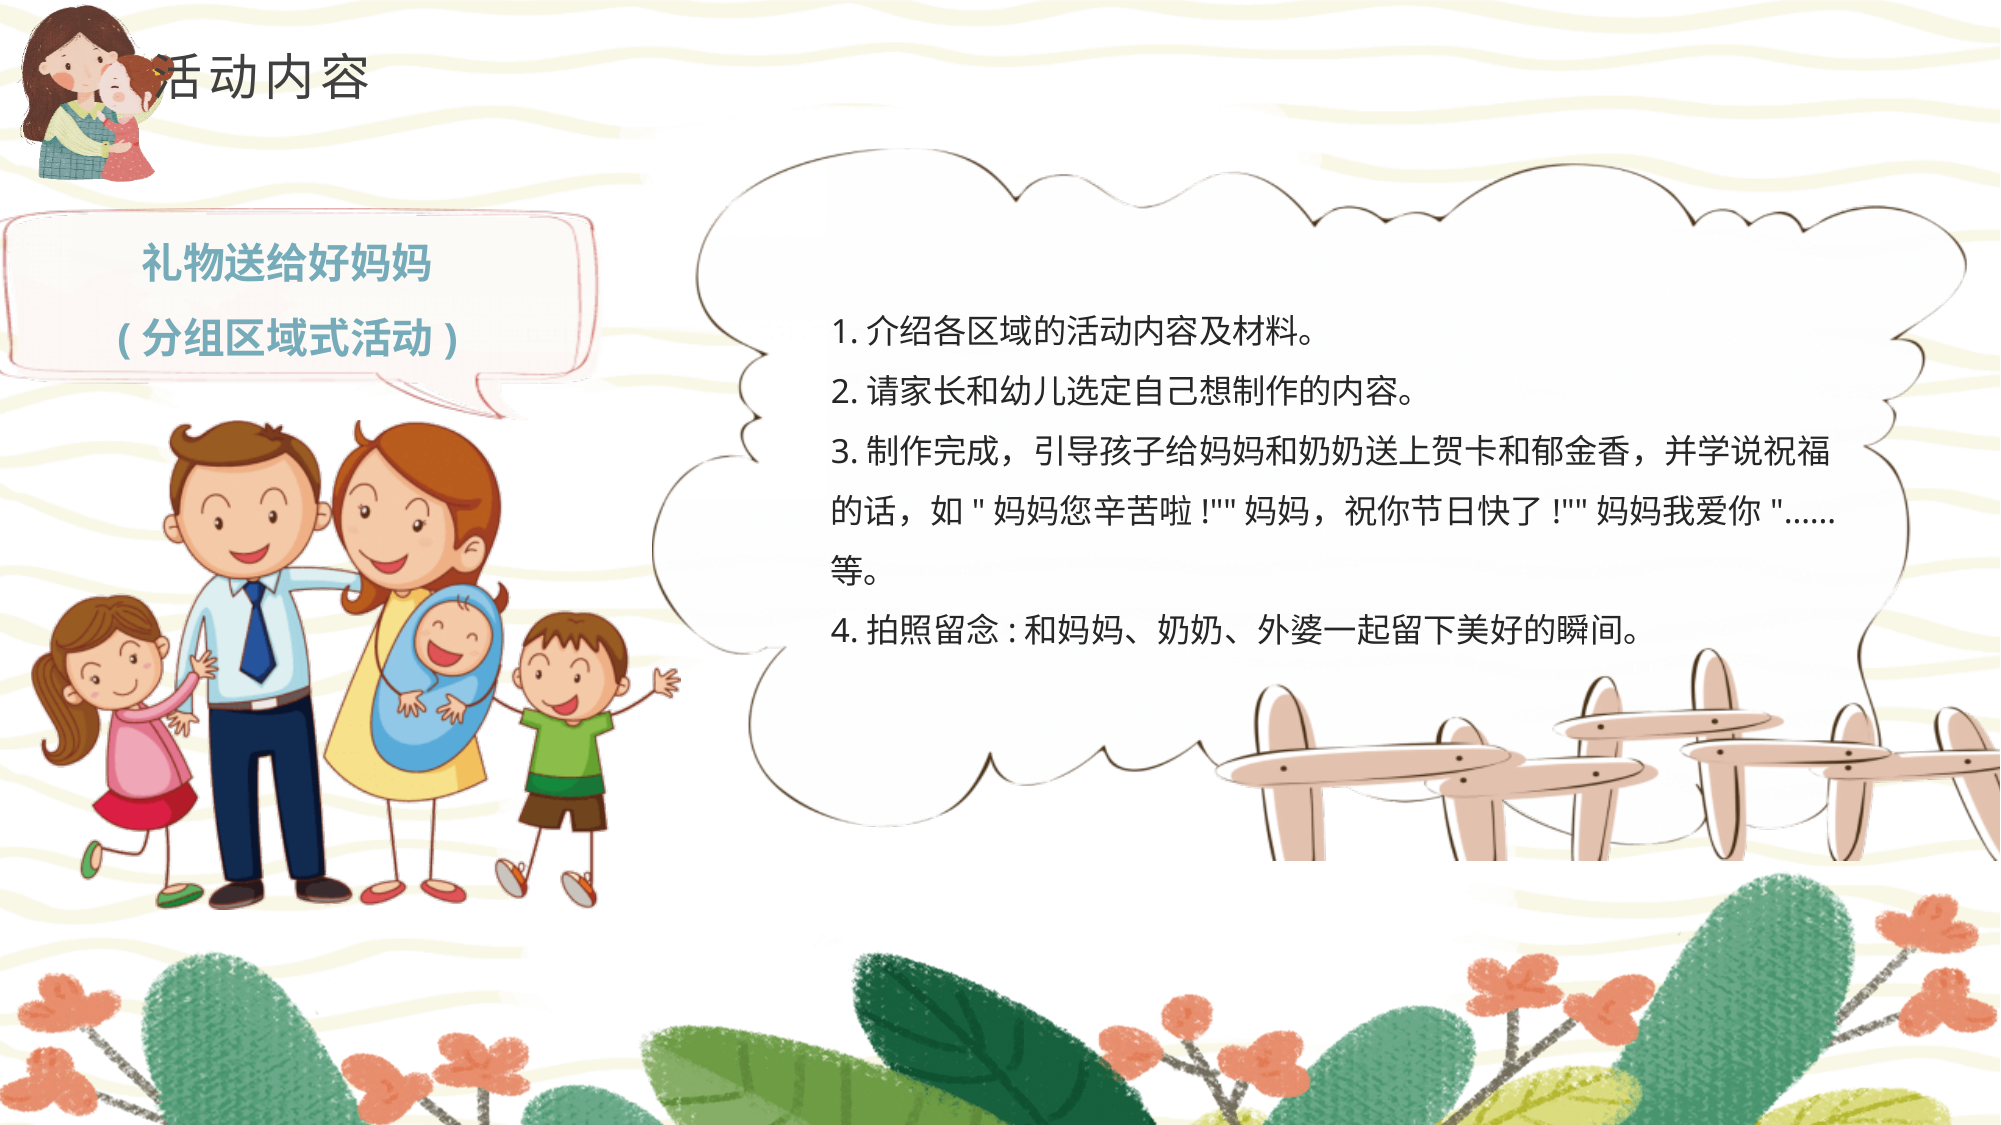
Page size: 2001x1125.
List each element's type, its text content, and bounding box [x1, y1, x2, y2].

text_box 活动内容 [131, 35, 393, 117]
picture [0, 0, 2000, 1125]
text_box 礼物送给好妈妈 (分组区域式活动) [58, 204, 517, 208]
